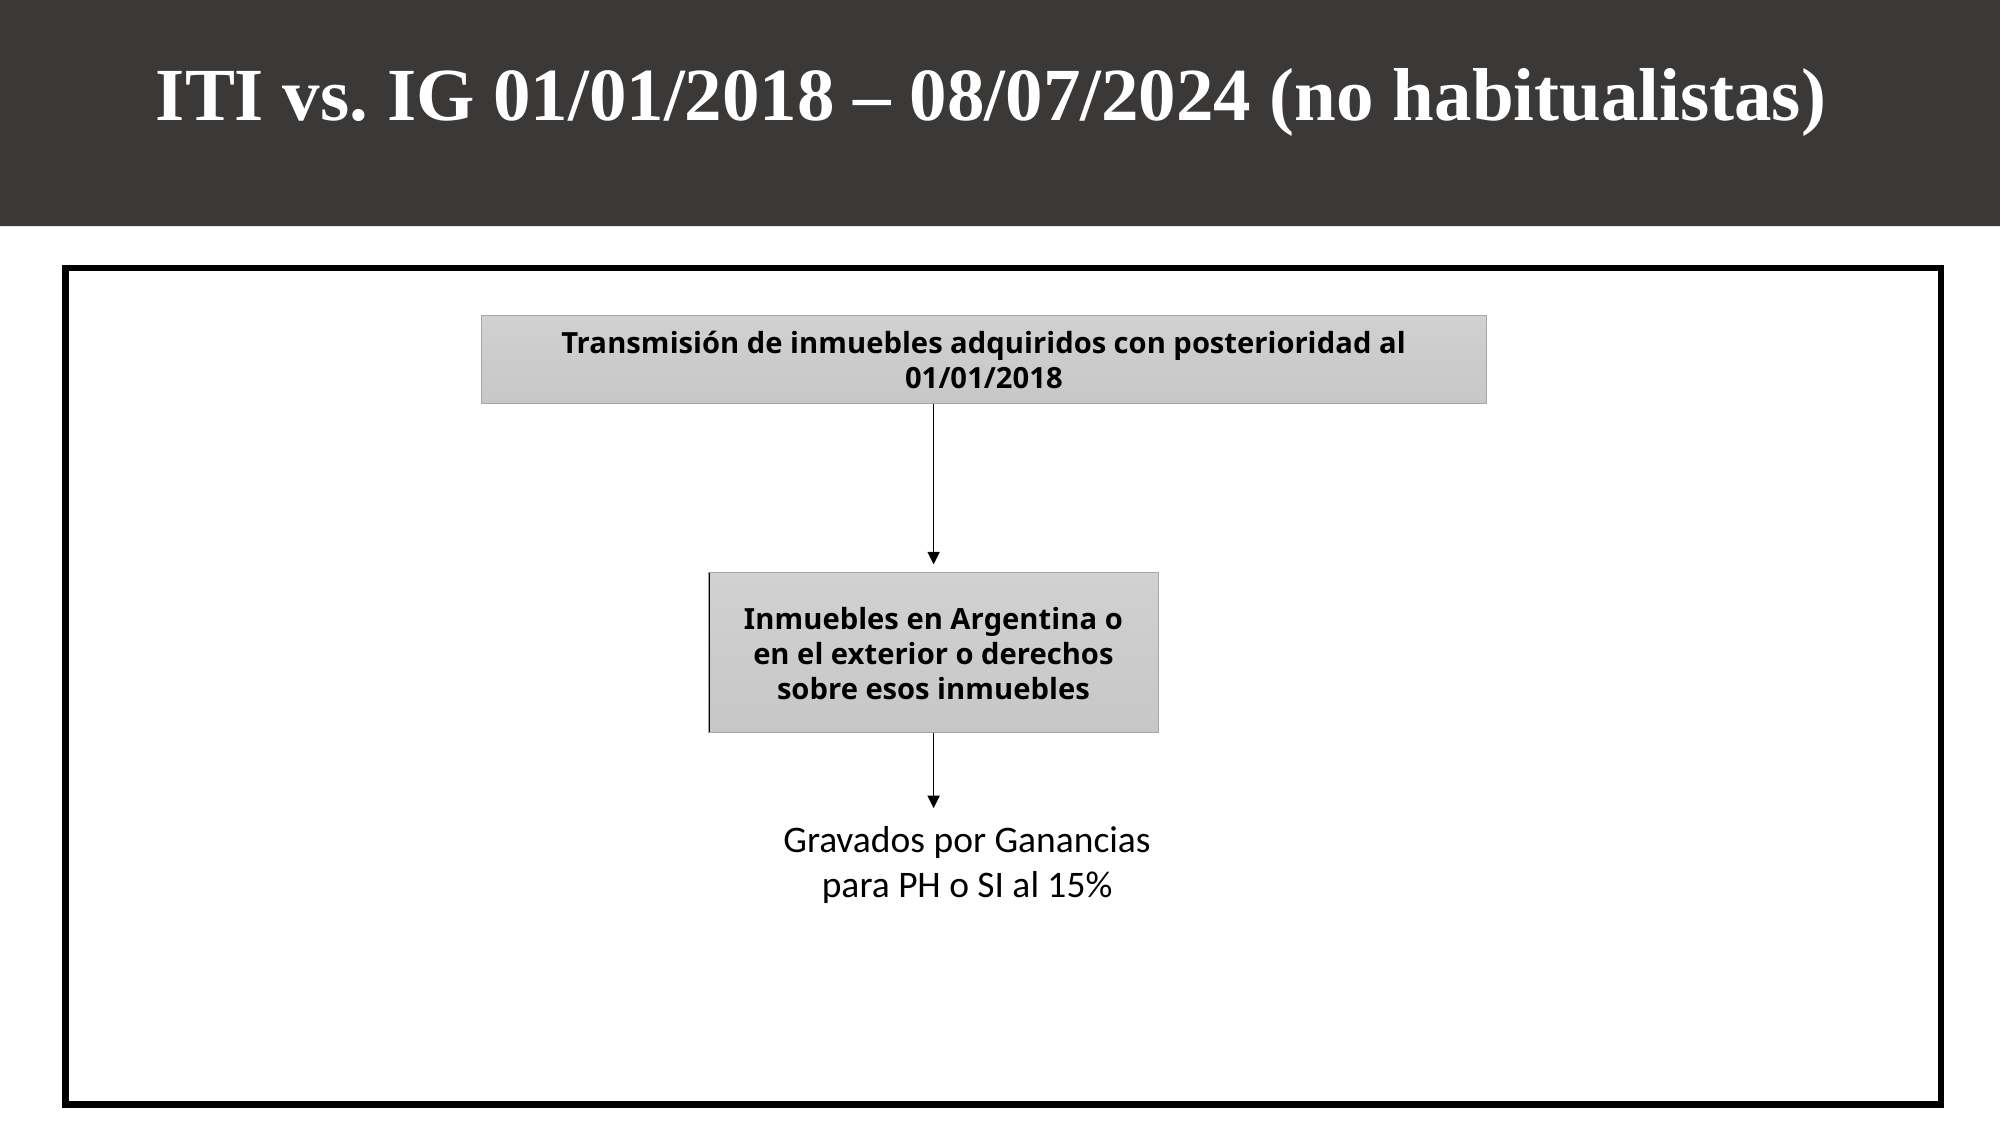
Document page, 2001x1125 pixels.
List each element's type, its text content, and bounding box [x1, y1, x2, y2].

text_box Inmuebles en Argentina o en el exterior o derechos sobre esos inmuebles [708, 572, 1159, 733]
text_box ITI vs. IG 01/01/2018 – 08/07/2024 (no habitualistas) [0, 0, 2000, 227]
text_box [65, 267, 1942, 1105]
text_box Gravados por Ganancias para PH o SI al 15% [742, 808, 1193, 913]
text_box Transmisión de inmuebles adquiridos con posterioridad al 01/01/2018 [481, 315, 1487, 404]
